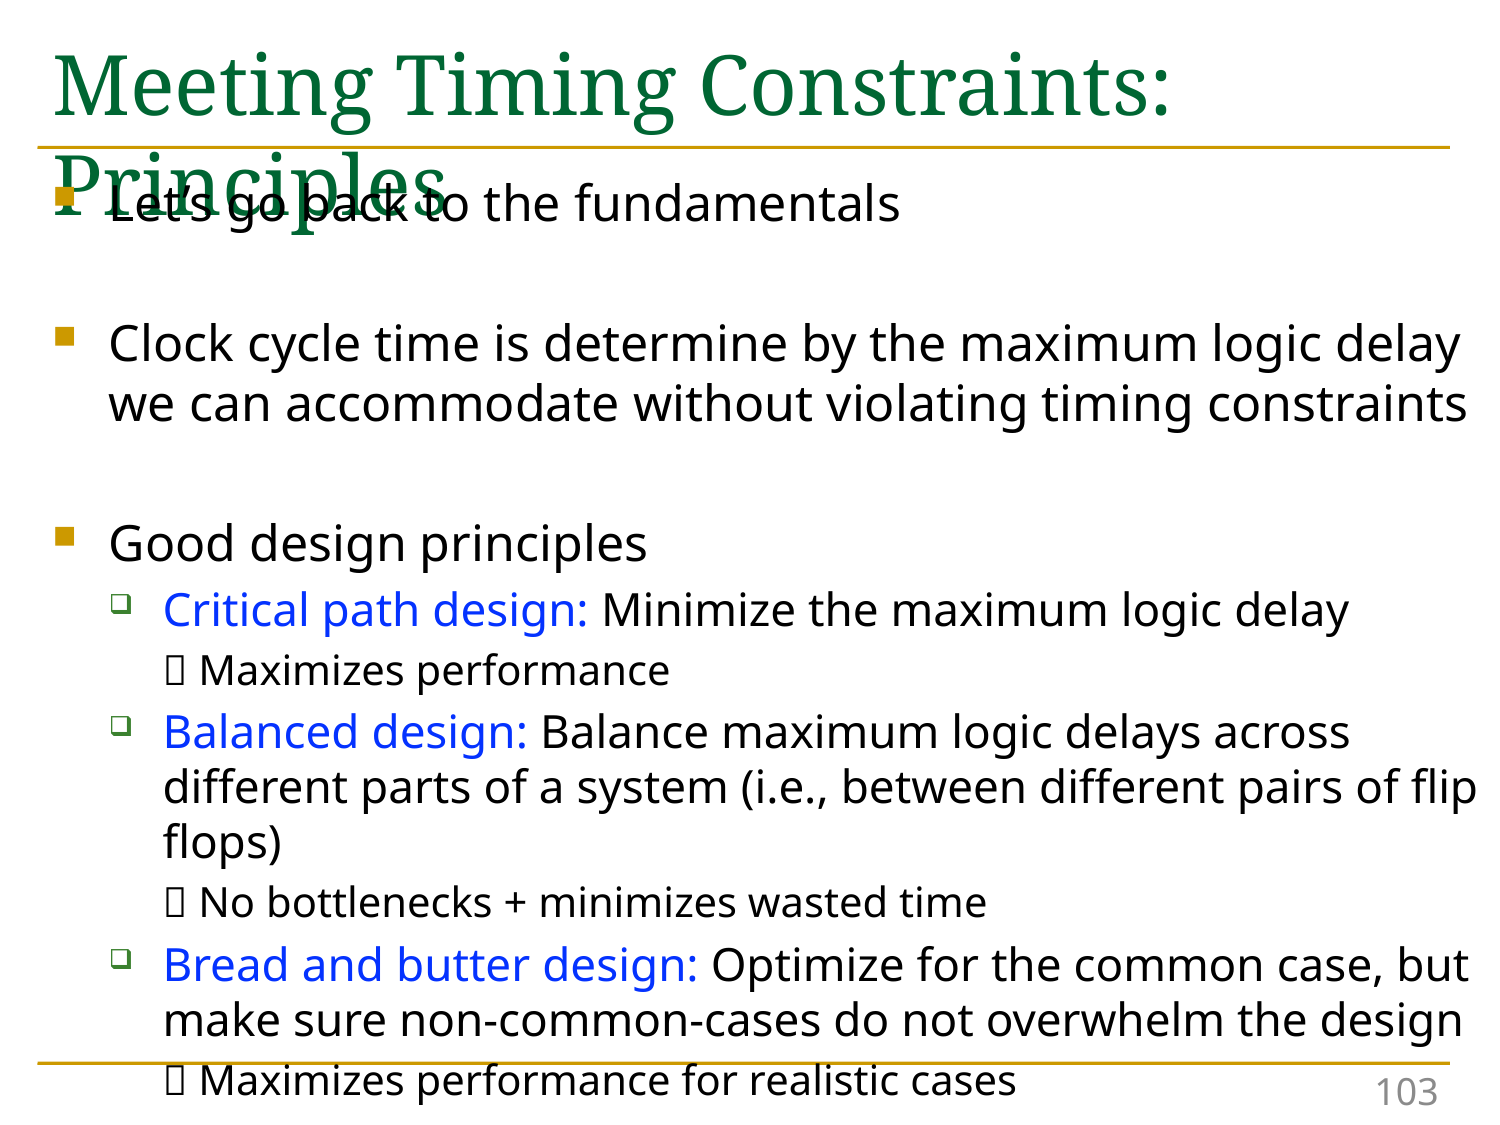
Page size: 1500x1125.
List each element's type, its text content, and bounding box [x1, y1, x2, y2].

title Meeting Timing Constraints: Principles [37, 24, 1450, 163]
list Let’s go back to the fundamentals Clock cycle time is determine by the maximum logic delay we can accommodate without violating timing constraints Good design principles Critical path design: Minimize the maximum logic delay  Maximizes performance Balanced design: Balance maximum logic delays across different parts of a system (i.e., between different pairs of flip flops)  No bottlenecks + minimizes wasted time Bread and butter design: Optimize for the common case, but make sure non-common-cases do not overwhelm the design  Maximizes performance for realistic cases [37, 163, 1500, 1016]
slide_number 103 [1116, 1063, 1454, 1124]
